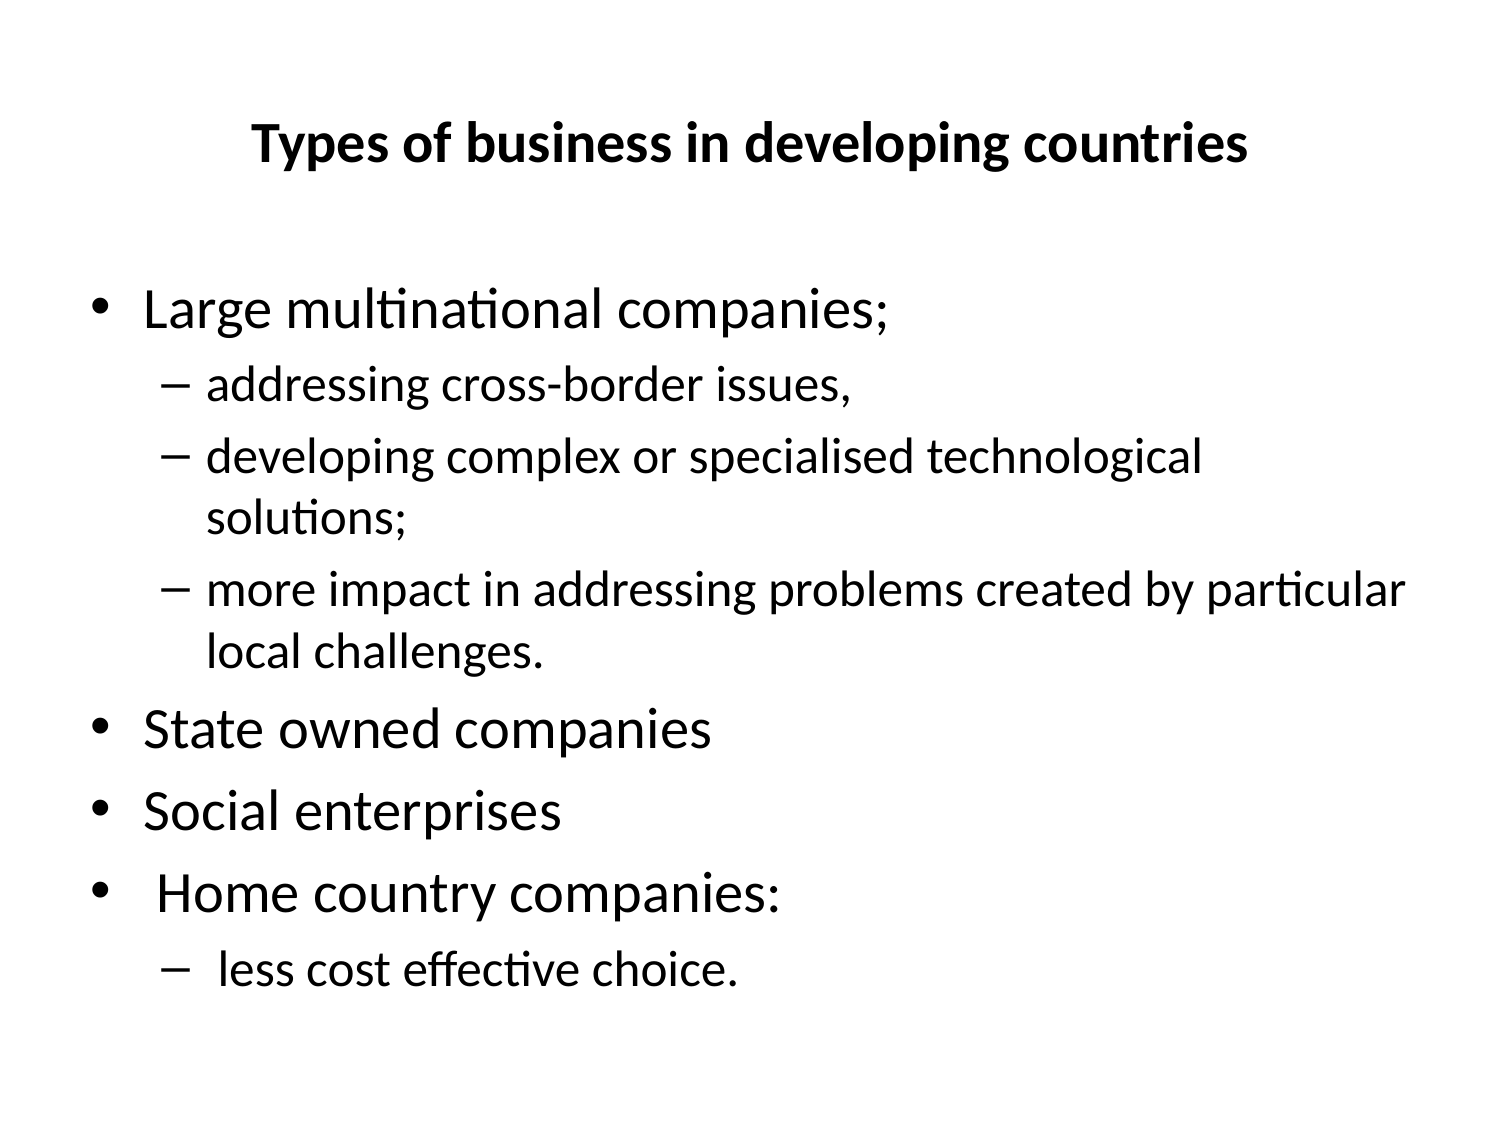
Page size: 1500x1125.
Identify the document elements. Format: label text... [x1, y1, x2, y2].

list Large multinational companies; addressing cross-border issues, developing complex or specialised technological solutions; more impact in addressing problems created by particular local challenges. State owned companies Social enterprises Home country companies: less cost effective choice. [75, 262, 1425, 1005]
title Types of business in developing countries [75, 45, 1425, 233]
